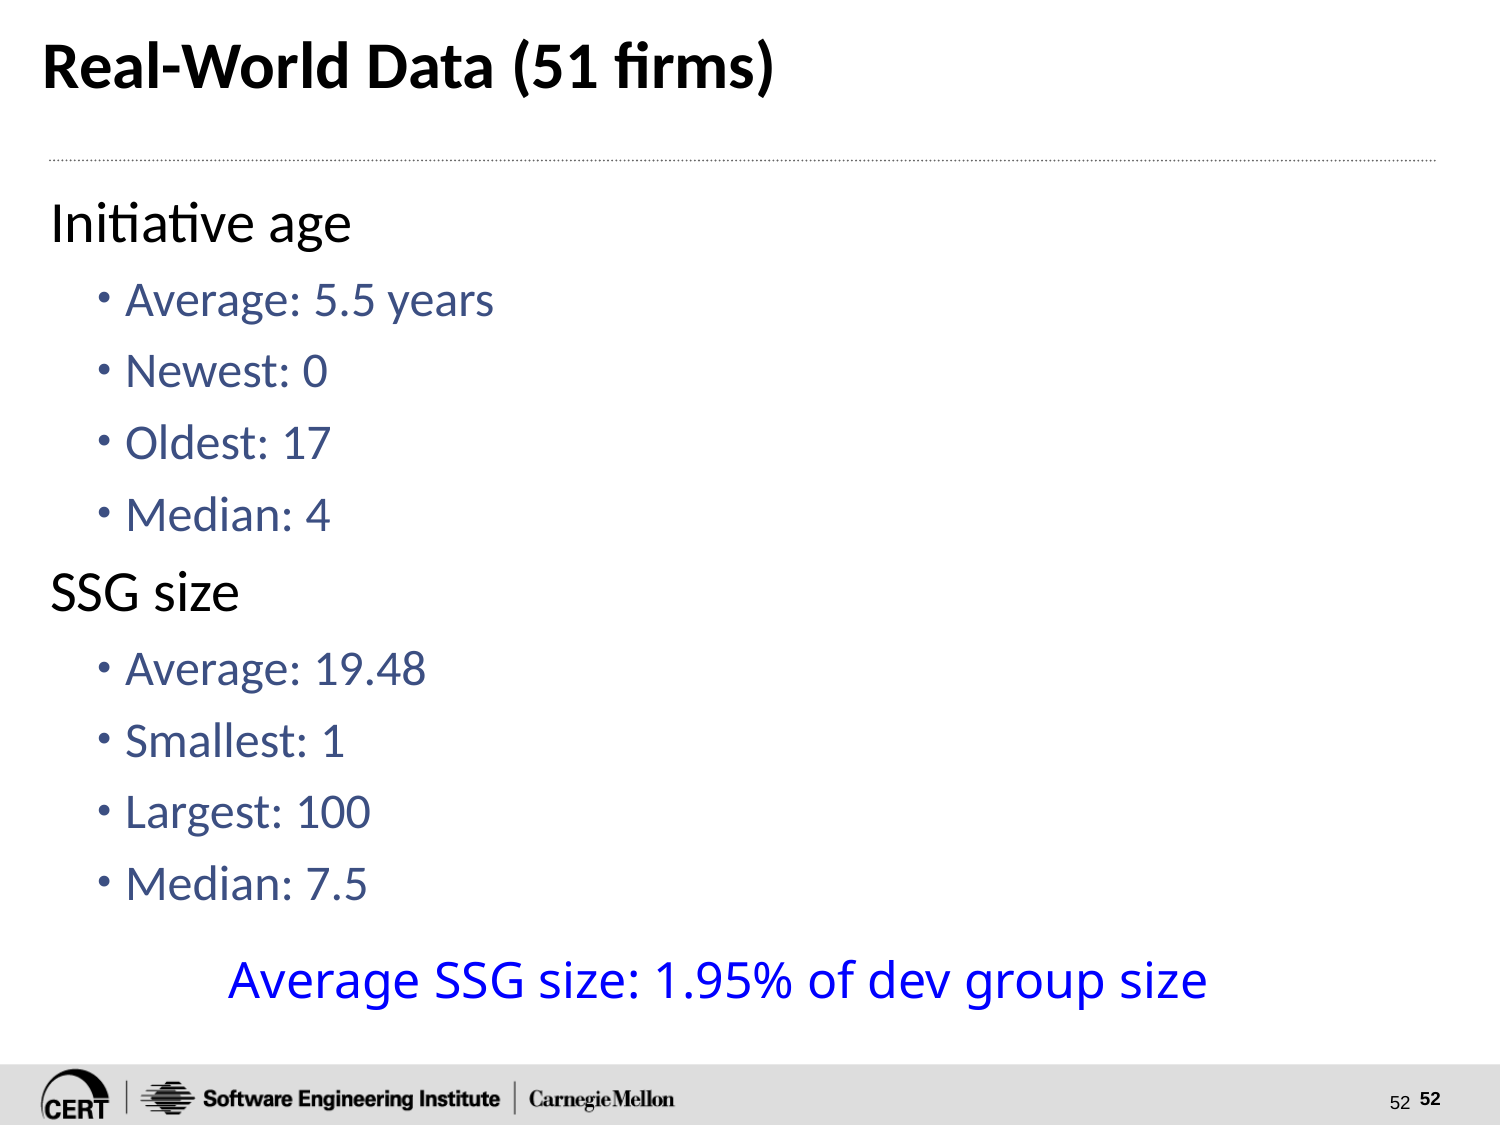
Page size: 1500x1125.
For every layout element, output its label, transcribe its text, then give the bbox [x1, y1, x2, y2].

slide_number 52 [1374, 1083, 1500, 1114]
text_box Average SSG size: 1.95% of dev group size [112, 940, 1250, 1041]
list Initiative age Average: 5.5 years Newest: 0 Oldest: 17 Median: 4 SSG size Average: 19.48 Smallest: 1 Largest: 100 Median: 7.5 [49, 187, 1438, 1001]
title Real-World Data (51 firms) [42, 37, 1434, 155]
picture [24, 1065, 688, 1125]
